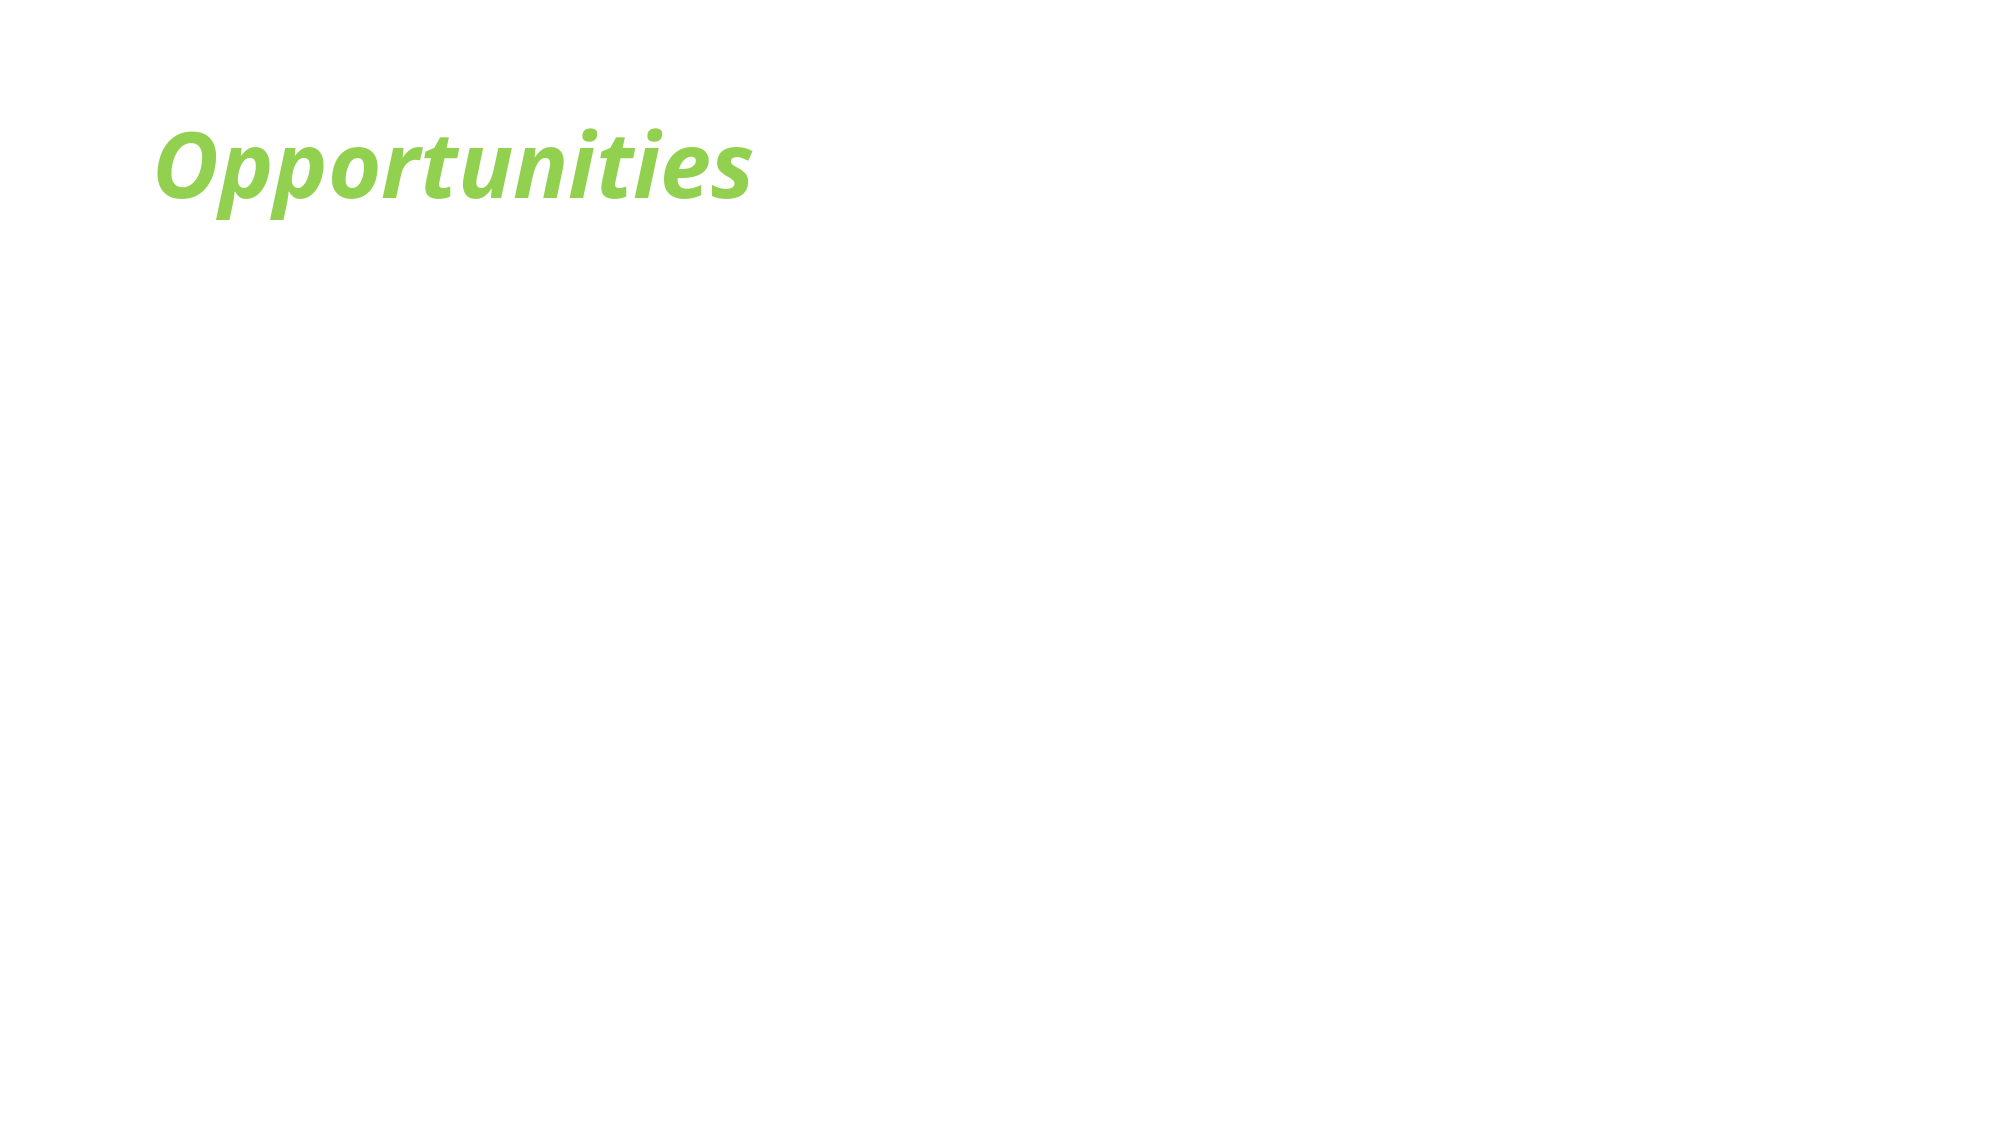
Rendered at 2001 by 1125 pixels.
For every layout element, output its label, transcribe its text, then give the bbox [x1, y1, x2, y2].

title Opportunities [137, 59, 1863, 278]
